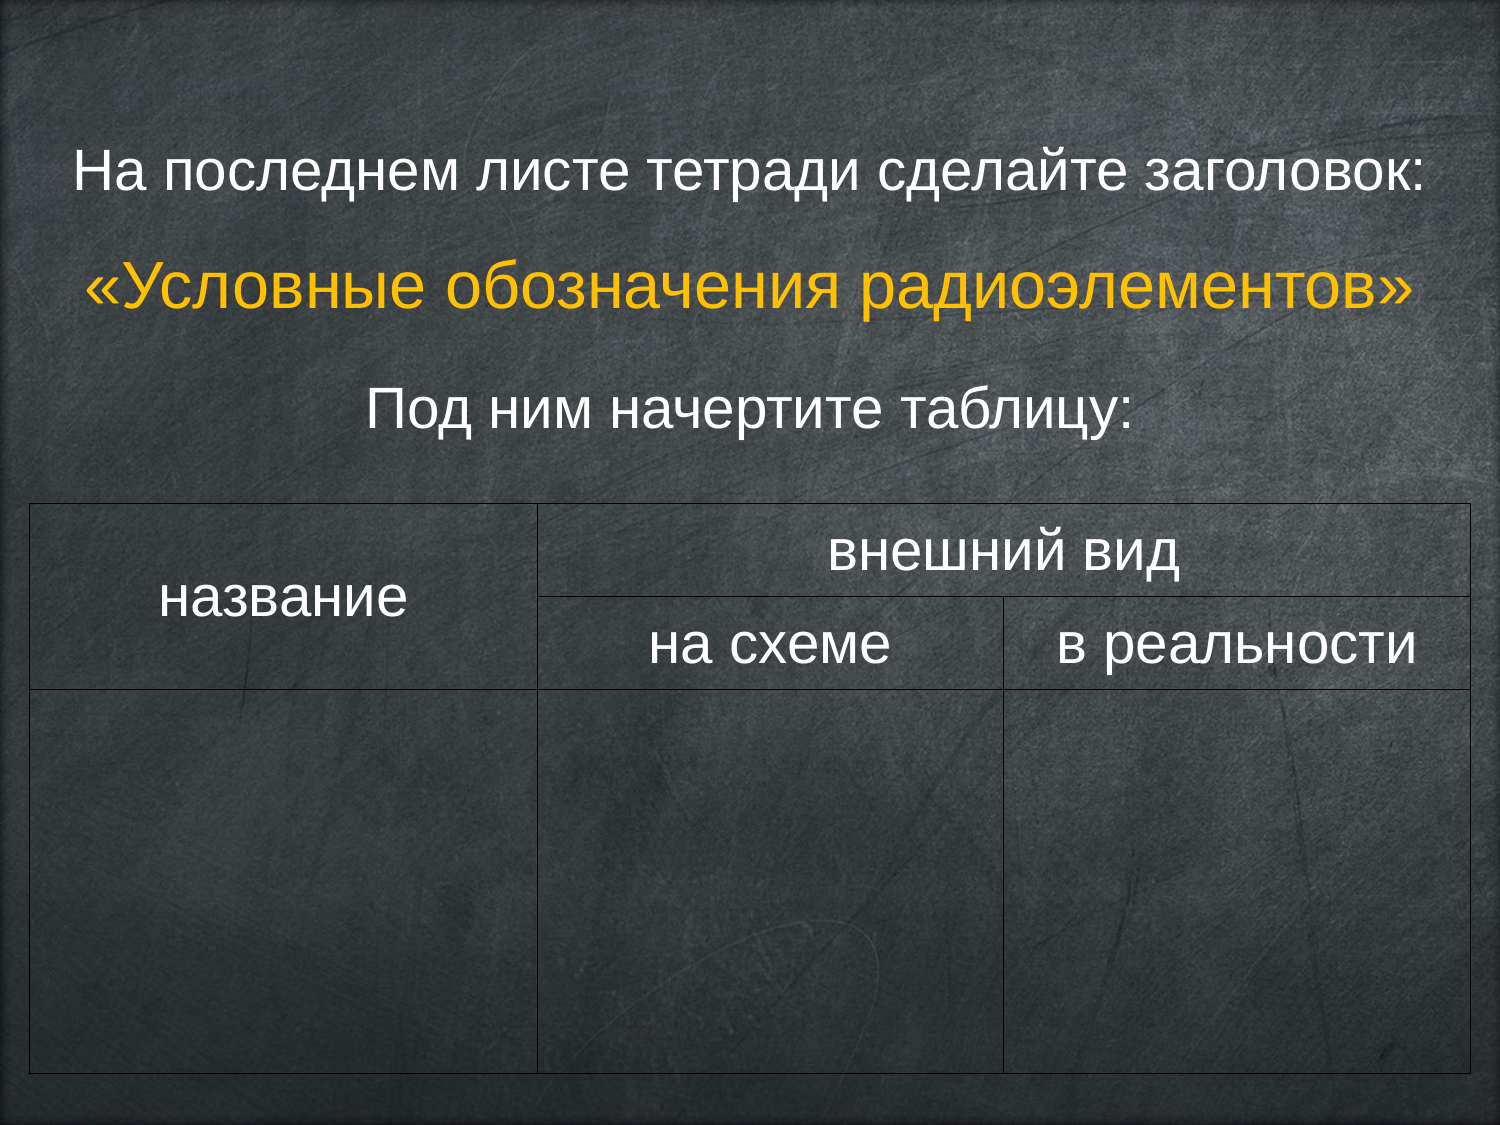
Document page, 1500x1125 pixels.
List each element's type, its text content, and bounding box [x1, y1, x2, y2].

table_cell [30, 690, 537, 1073]
text_box На последнем листе тетради сделайте заголовок: «Условные обозначения радиоэлементов» [29, 89, 1471, 327]
table_cell [538, 690, 1003, 1073]
picture [0, 0, 1500, 1125]
table_cell [1004, 690, 1470, 1073]
table_header внешний вид [538, 504, 1470, 596]
table_cell на схеме [538, 597, 1003, 689]
table_cell в реальности [1004, 597, 1470, 689]
text_box Под ним начертите таблицу: [29, 327, 1471, 448]
table_header название [30, 504, 537, 689]
